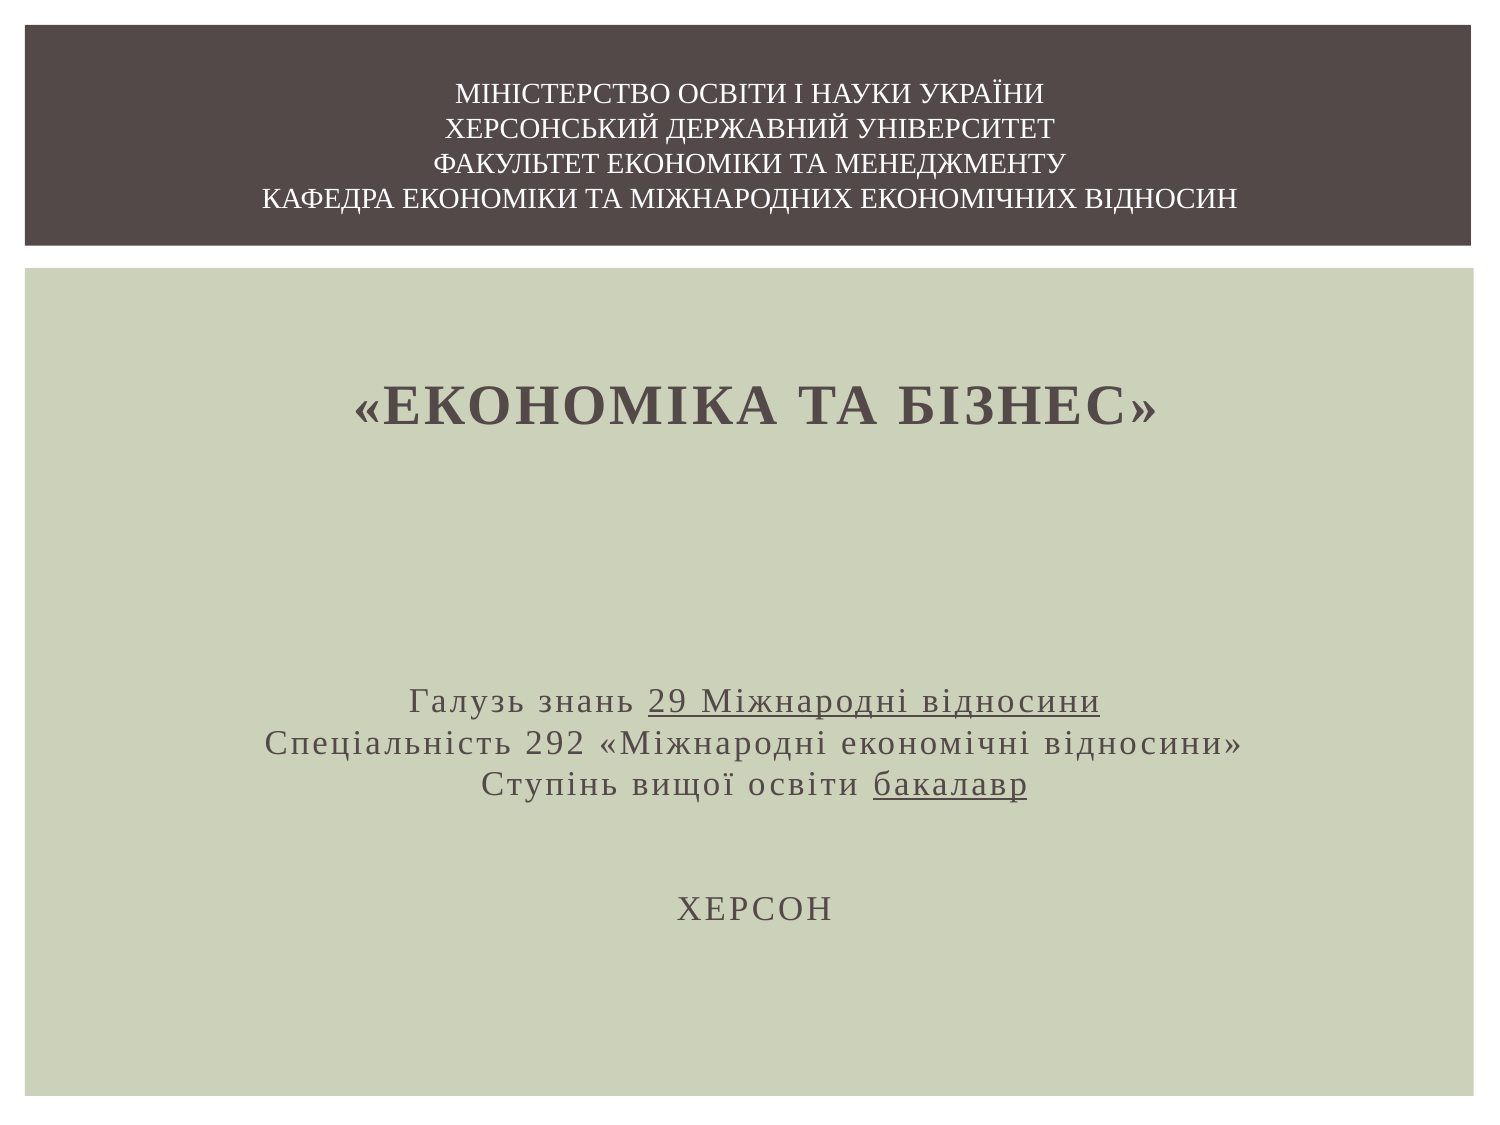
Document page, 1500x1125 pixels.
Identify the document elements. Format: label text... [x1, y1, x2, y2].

list «ЕКОНОМІКА ТА БІЗНЕС» Галузь знань 29 Міжнародні відносини Спеціальність 292 «Міжнародні економічні відносини» Ступінь вищої освіти бакалавр ХЕРСОН [62, 281, 1442, 1005]
title Міністерство освіти і науки України Херсонський державний університет Факультет економіки та менеджменту Кафедра економіки та міжнародних економічних відносин [62, 58, 1438, 232]
